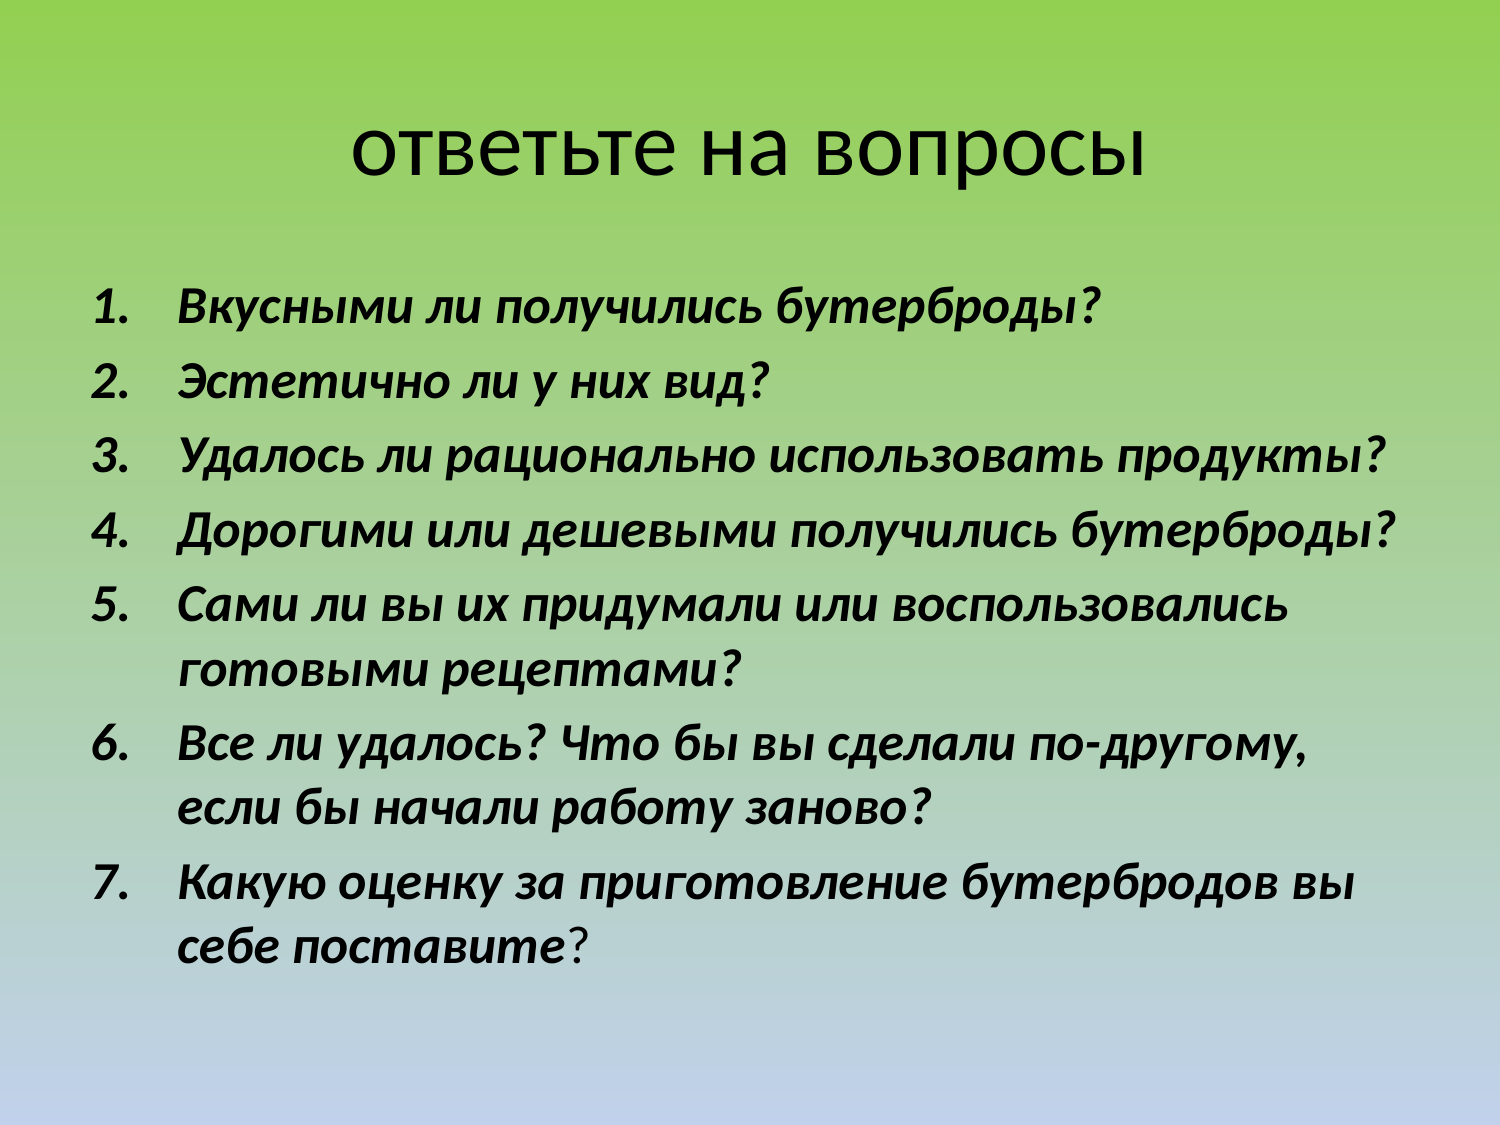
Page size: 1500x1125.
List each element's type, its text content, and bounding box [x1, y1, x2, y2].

title ответьте на вопросы [75, 45, 1425, 233]
list Вкусными ли получились бутерброды? Эстетично ли у них вид? Удалось ли рационально использовать продукты? Дорогими или дешевыми получились бутерброды? Сами ли вы их придумали или воспользовались готовыми рецептами? Все ли удалось? Что бы вы сделали по-другому, если бы начали работу заново? Какую оценку за приготовление бутербродов вы себе поставите? [75, 262, 1425, 1005]
